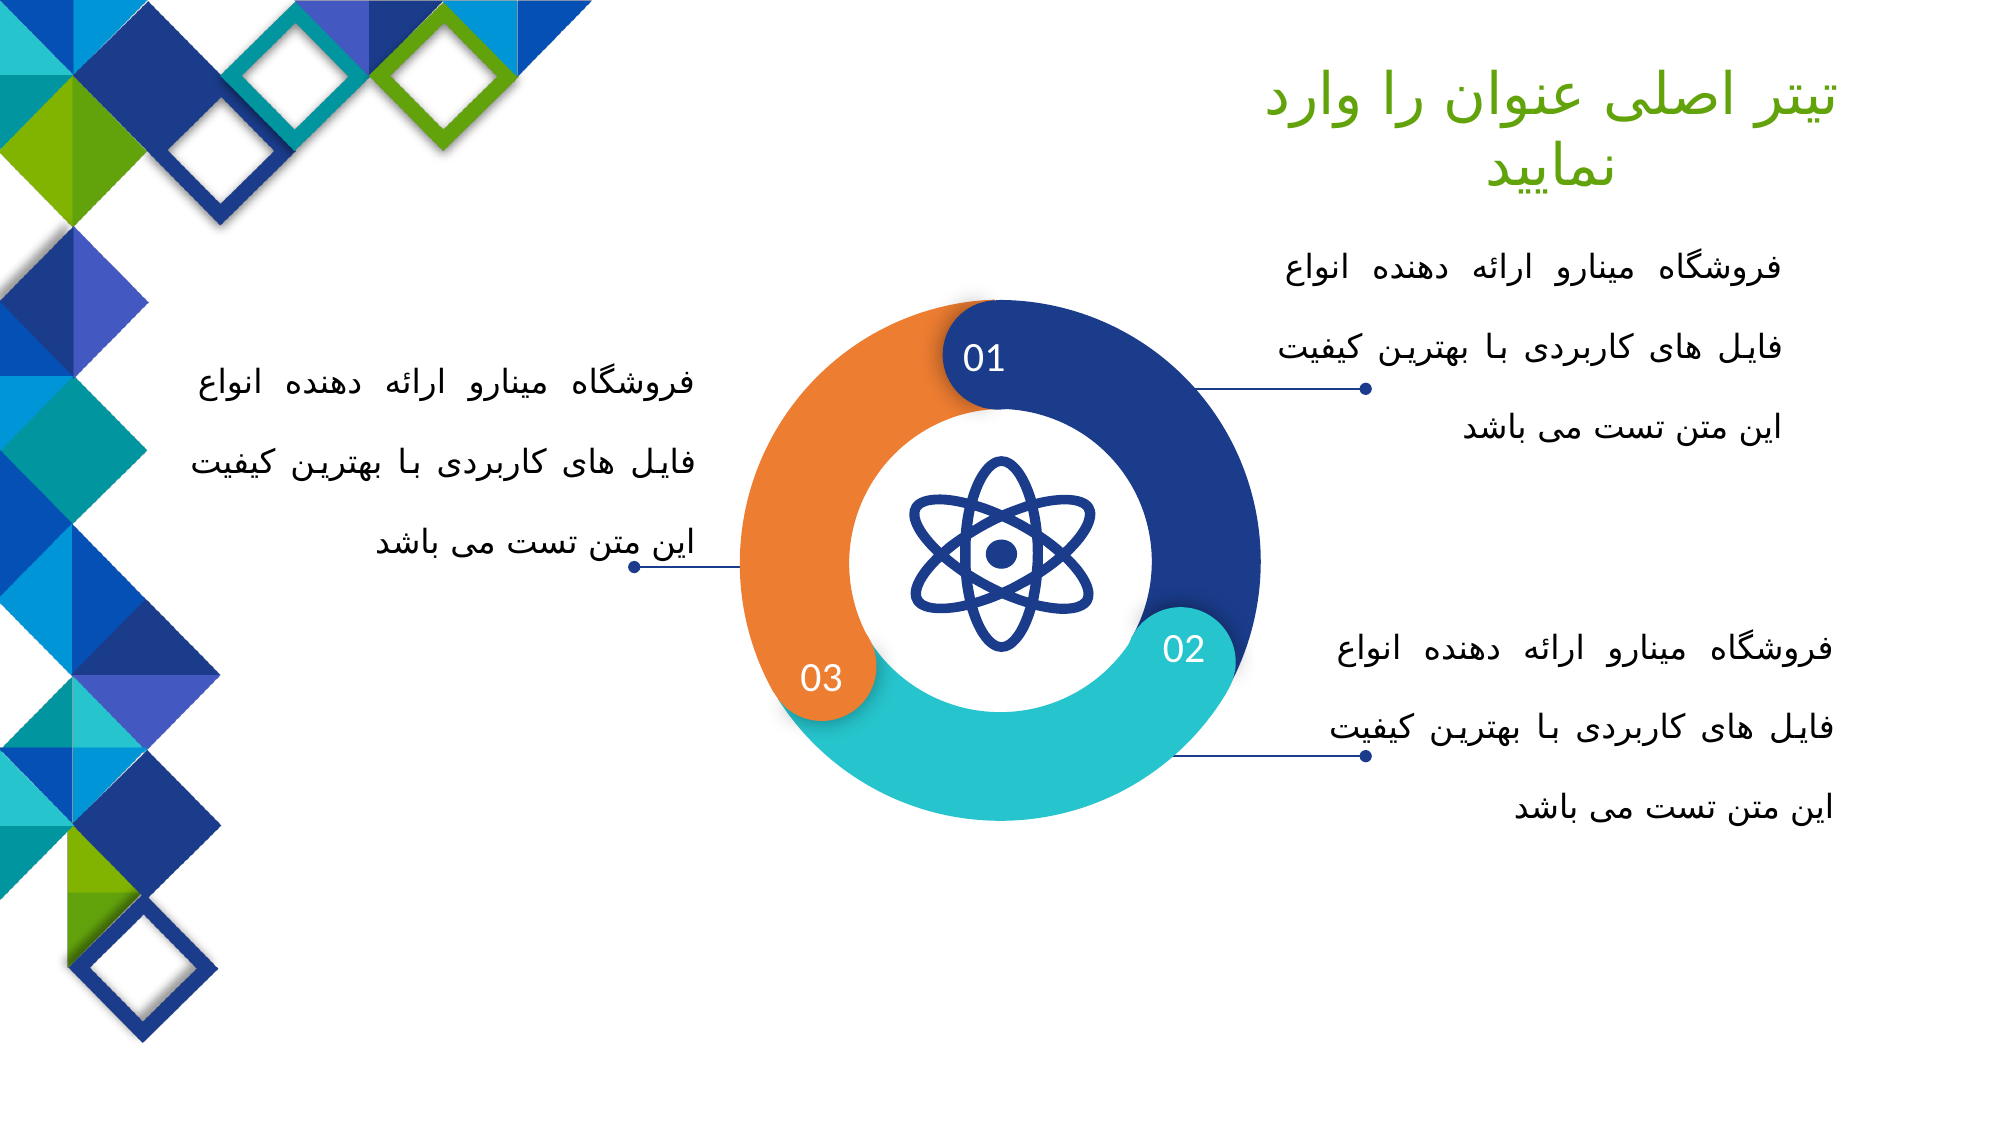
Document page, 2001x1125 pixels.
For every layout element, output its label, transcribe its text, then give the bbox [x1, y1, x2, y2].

text_box فروشگاه مینارو ارائه دهنده انواع فایل های کاربردی با بهترین کیفیت این متن تست می باشد [1258, 198, 1798, 453]
text_box تیتر اصلی عنوان را وارد نمایید [1180, 49, 1923, 204]
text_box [634, 296, 1366, 825]
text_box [904, 456, 1101, 652]
text_box فروشگاه مینارو ارائه دهنده انواع فایل های کاربردی با بهترین کیفیت این متن تست می باشد [1309, 578, 1850, 833]
picture [0, 0, 592, 1048]
text_box فروشگاه مینارو ارائه دهنده انواع فایل های کاربردی با بهترین کیفیت این متن تست می باشد [171, 313, 634, 568]
